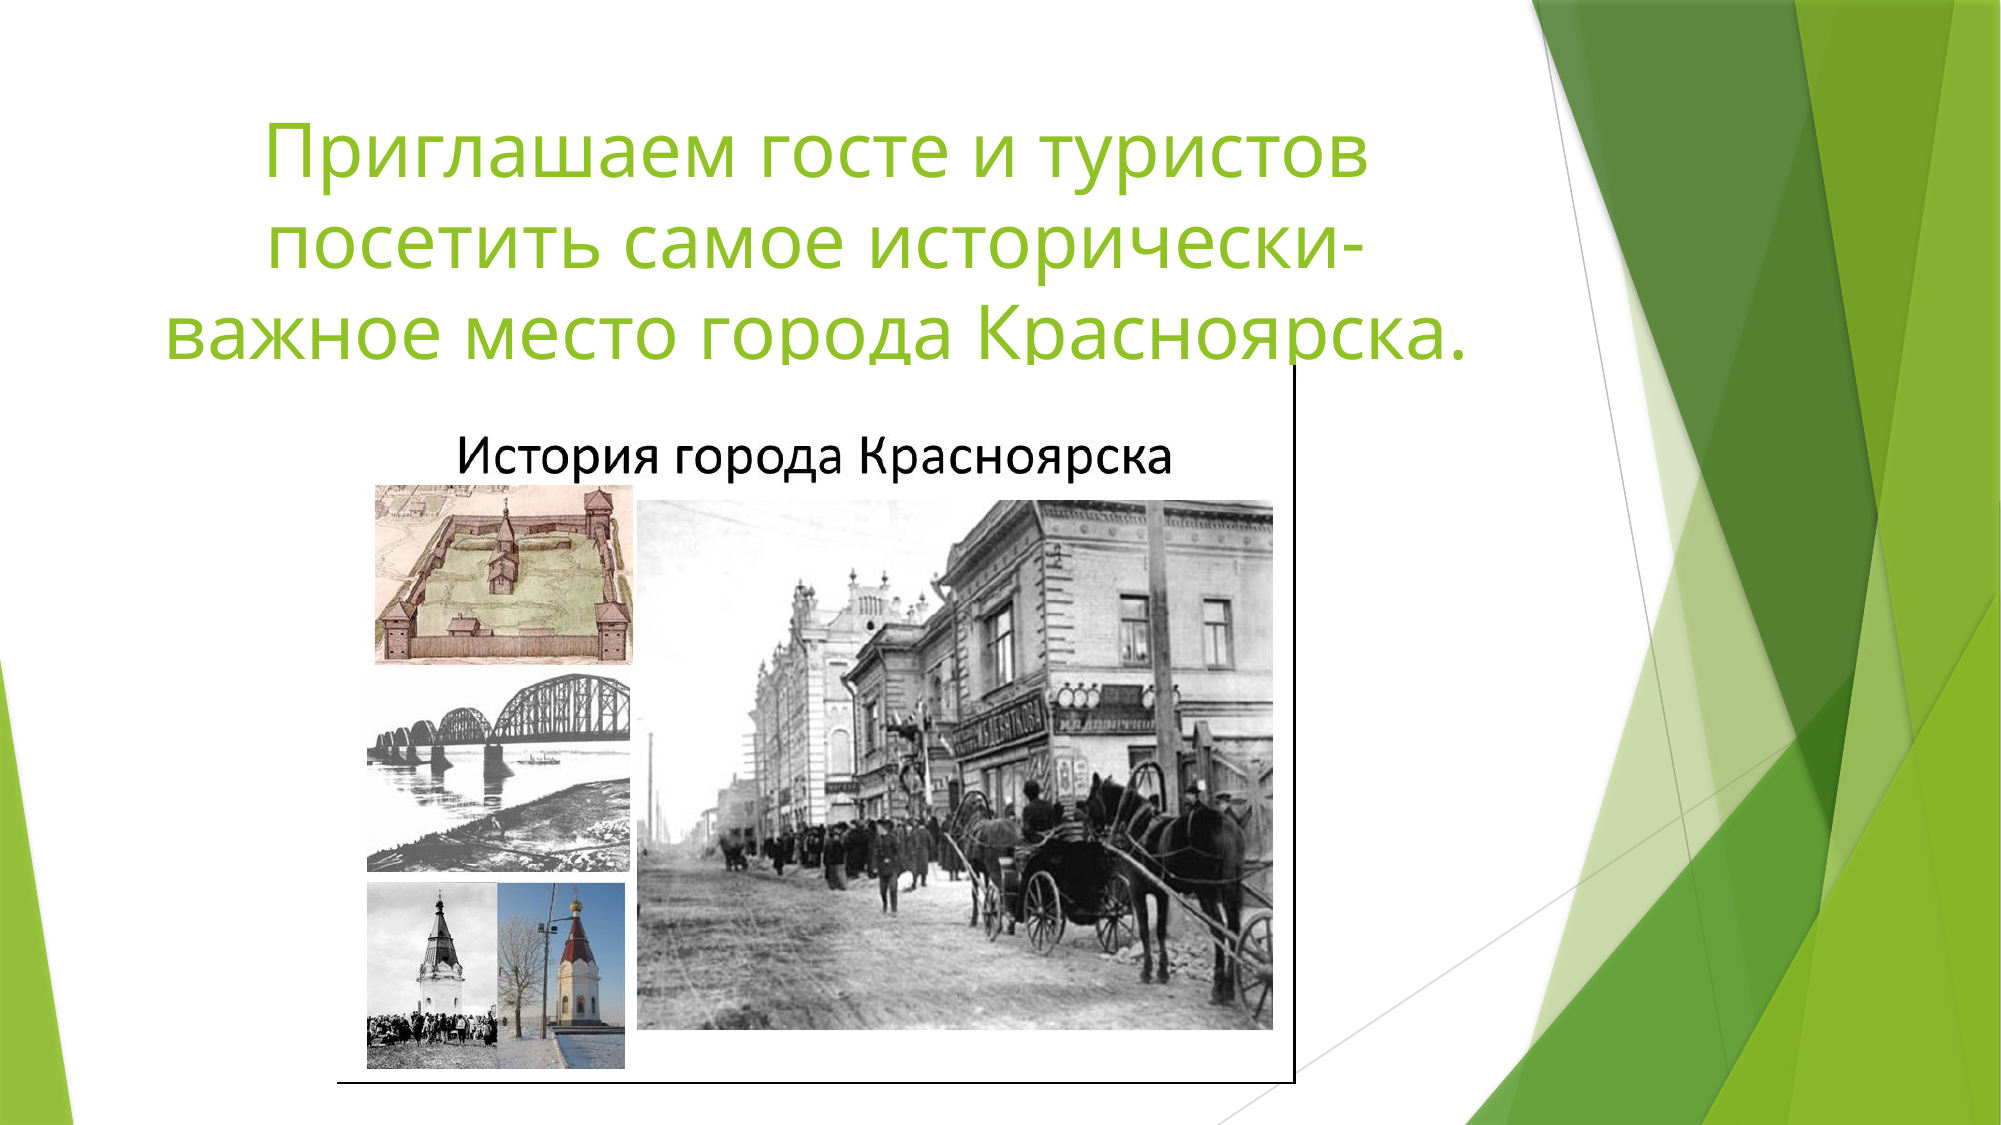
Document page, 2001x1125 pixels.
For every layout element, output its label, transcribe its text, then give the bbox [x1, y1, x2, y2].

picture [336, 364, 1296, 1085]
title Приглашаем госте и туристов посетить самое исторически-важное место города Красноярска. [111, 89, 1522, 383]
